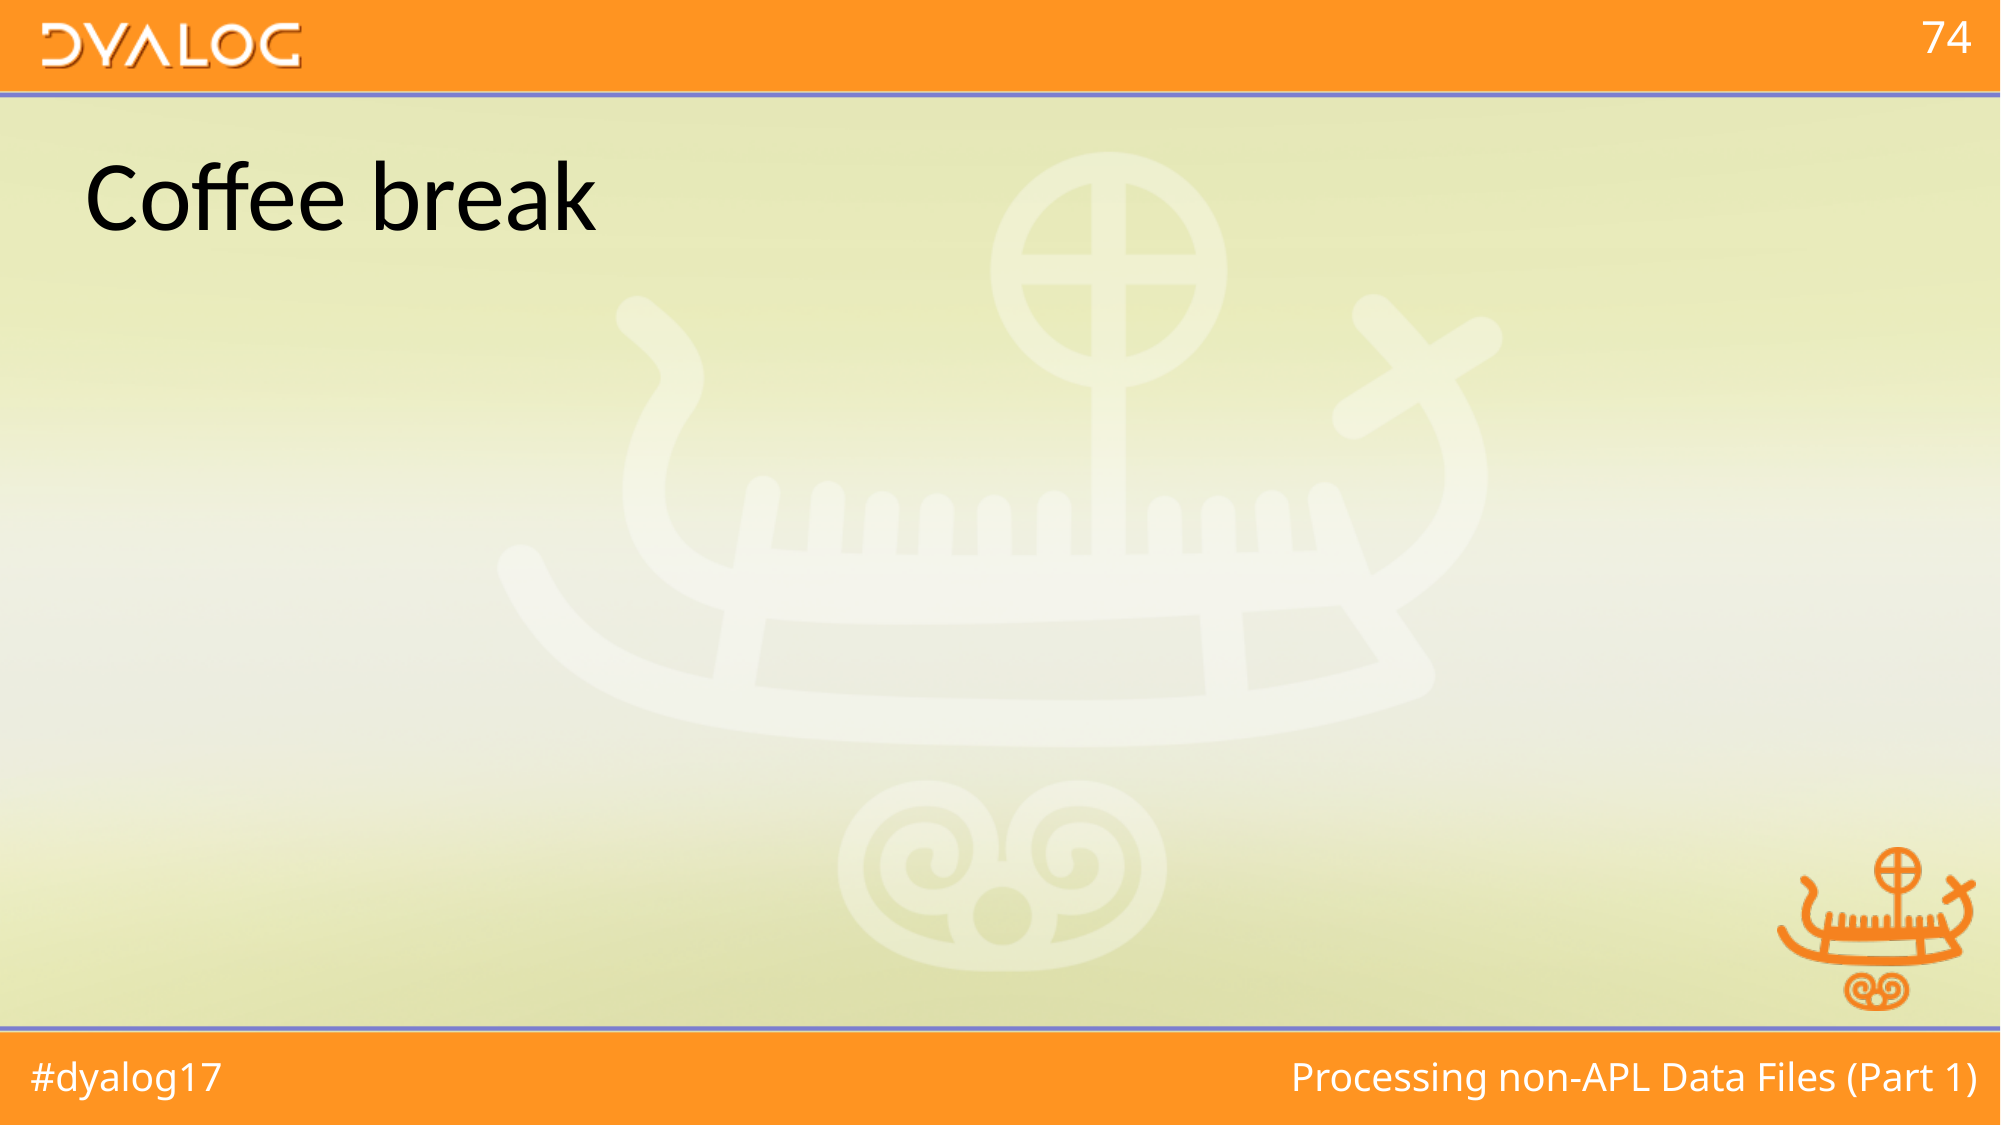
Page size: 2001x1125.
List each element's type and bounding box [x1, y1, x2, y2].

picture [0, 0, 2001, 1125]
title [70, 125, 1900, 256]
